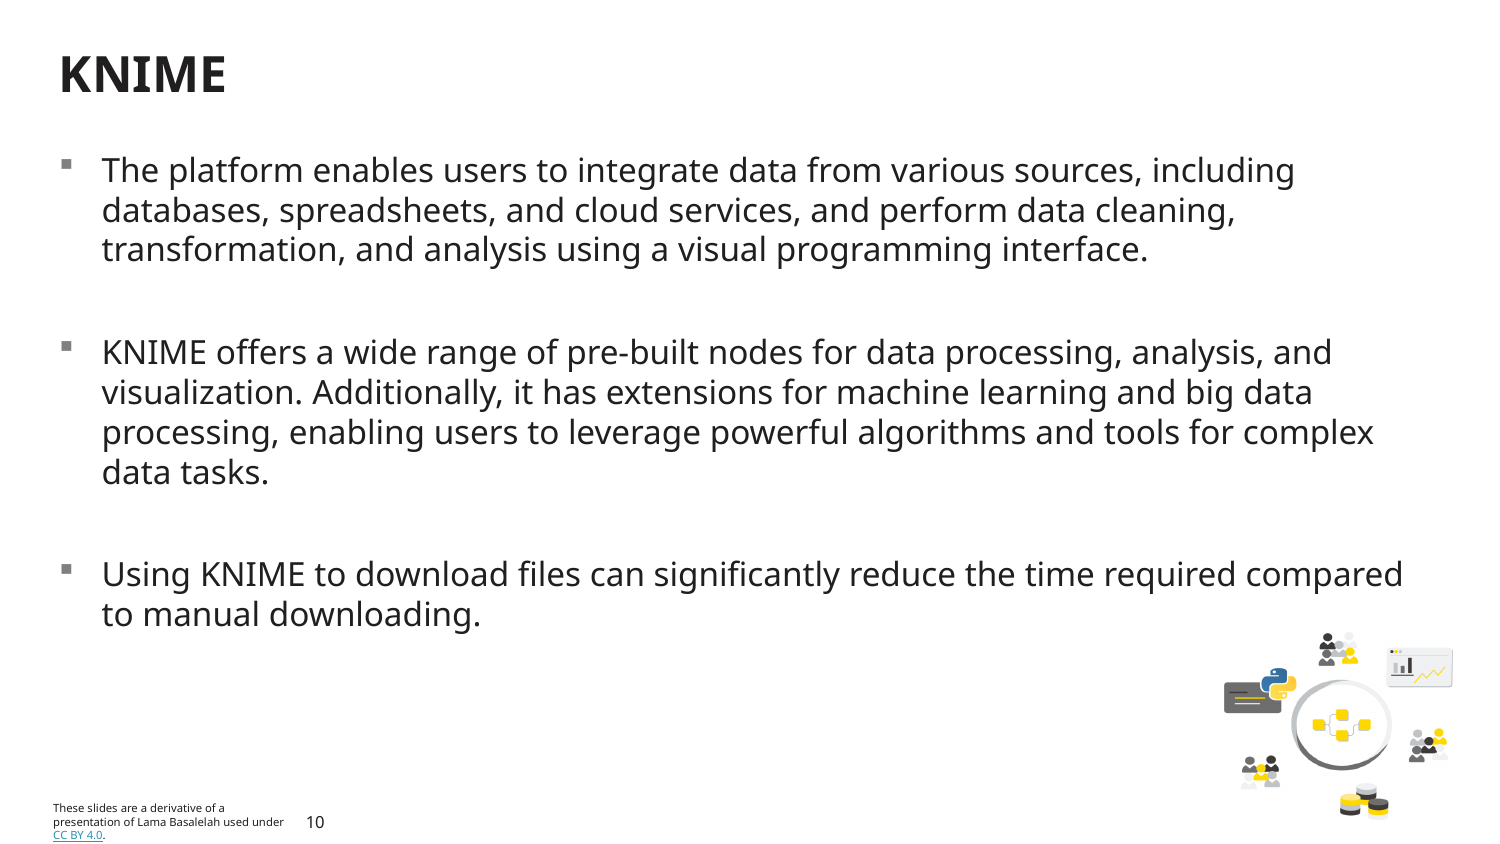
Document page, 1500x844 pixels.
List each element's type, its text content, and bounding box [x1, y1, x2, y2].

list The platform enables users to integrate data from various sources, including databases, spreadsheets, and cloud services, and perform data cleaning, transformation, and analysis using a visual programming interface. KNIME offers a wide range of pre-built nodes for data processing, analysis, and visualization. Additionally, it has extensions for machine learning and big data processing, enabling users to leverage powerful algorithms and tools for complex data tasks. Using KNIME to download files can significantly reduce the time required compared to manual downloading. [59, 148, 1442, 750]
picture [1224, 632, 1453, 820]
title KNIME [59, 42, 1442, 102]
slide_number 10 [305, 804, 401, 843]
